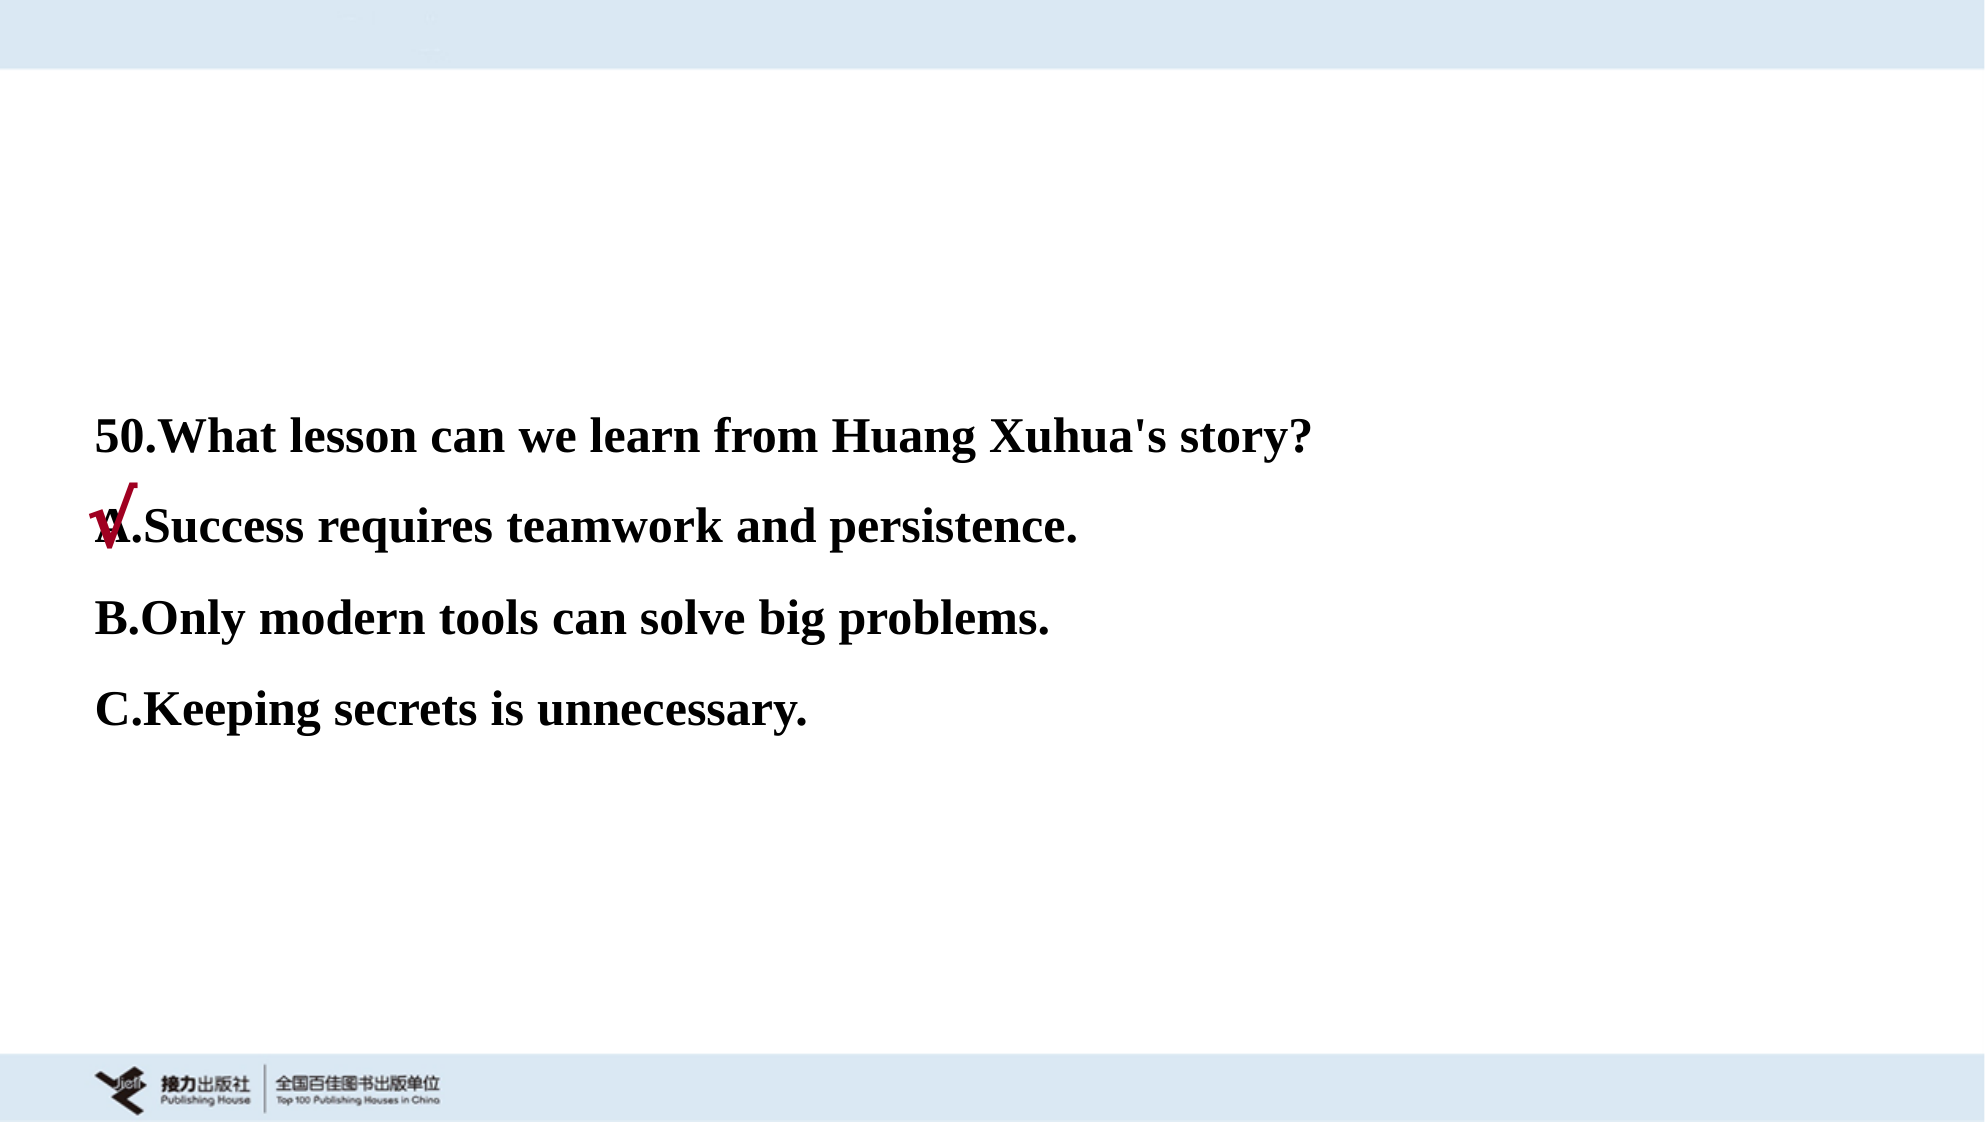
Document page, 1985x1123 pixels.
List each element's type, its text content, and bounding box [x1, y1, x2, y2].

text_box √ [86, 470, 139, 563]
text_box 50.What lesson can we learn from Huang Xuhua's story? [94, 374, 1892, 460]
picture [0, 0, 1985, 1122]
text_box A.Success requires teamwork and persistence. B.Only modern tools can solve big problems. C.Keeping secrets is unnecessary. [94, 460, 1892, 736]
